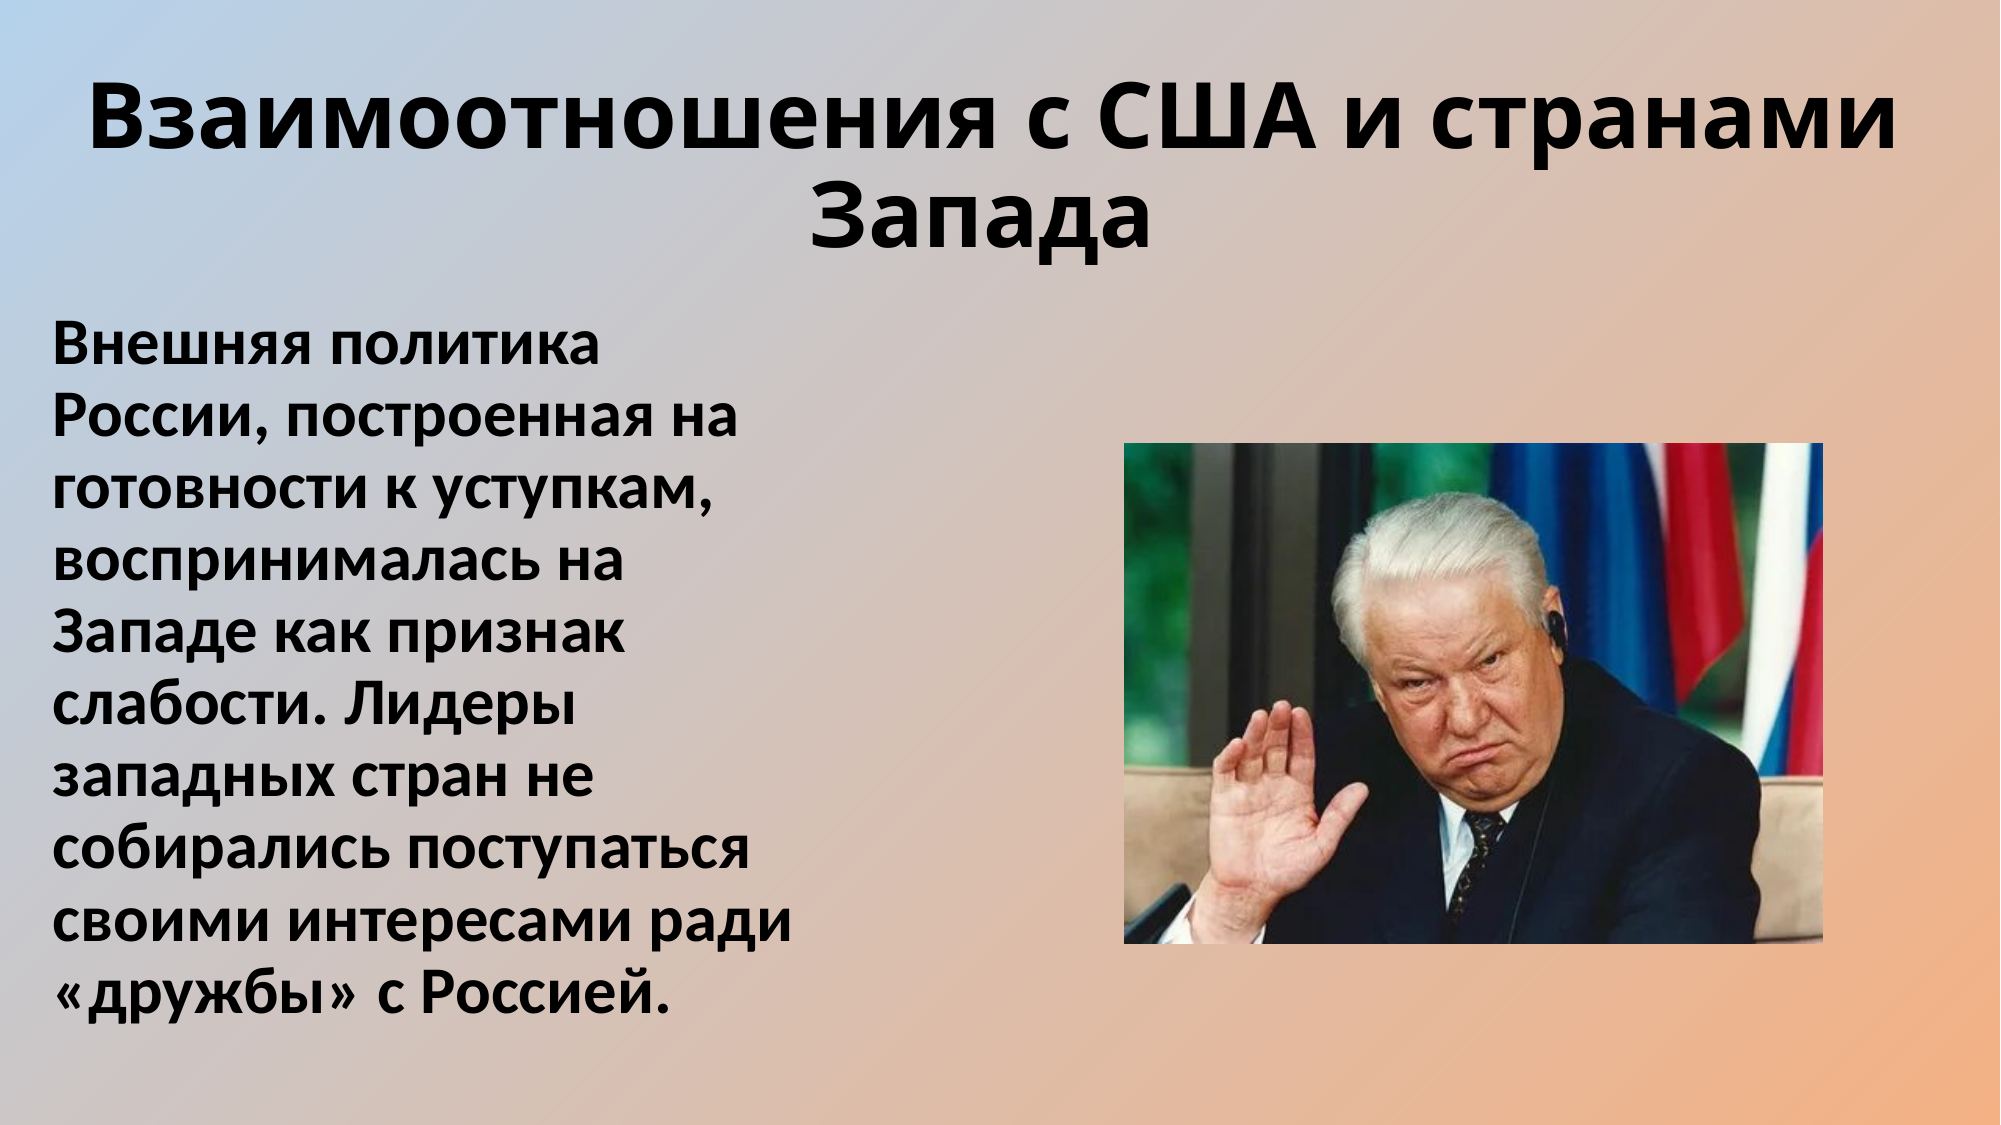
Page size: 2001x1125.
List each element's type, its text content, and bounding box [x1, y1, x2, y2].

list Внешняя политика России, построенная на готовности к уступкам, воспринималась на Западе как признак слабости. Лидеры западных стран не собирались поступаться своими интересами ради «дружбы» с Россией. [37, 299, 825, 1088]
title Взаимоотношения с США и странами Запада [37, 59, 1950, 278]
picture [1124, 443, 1823, 944]
